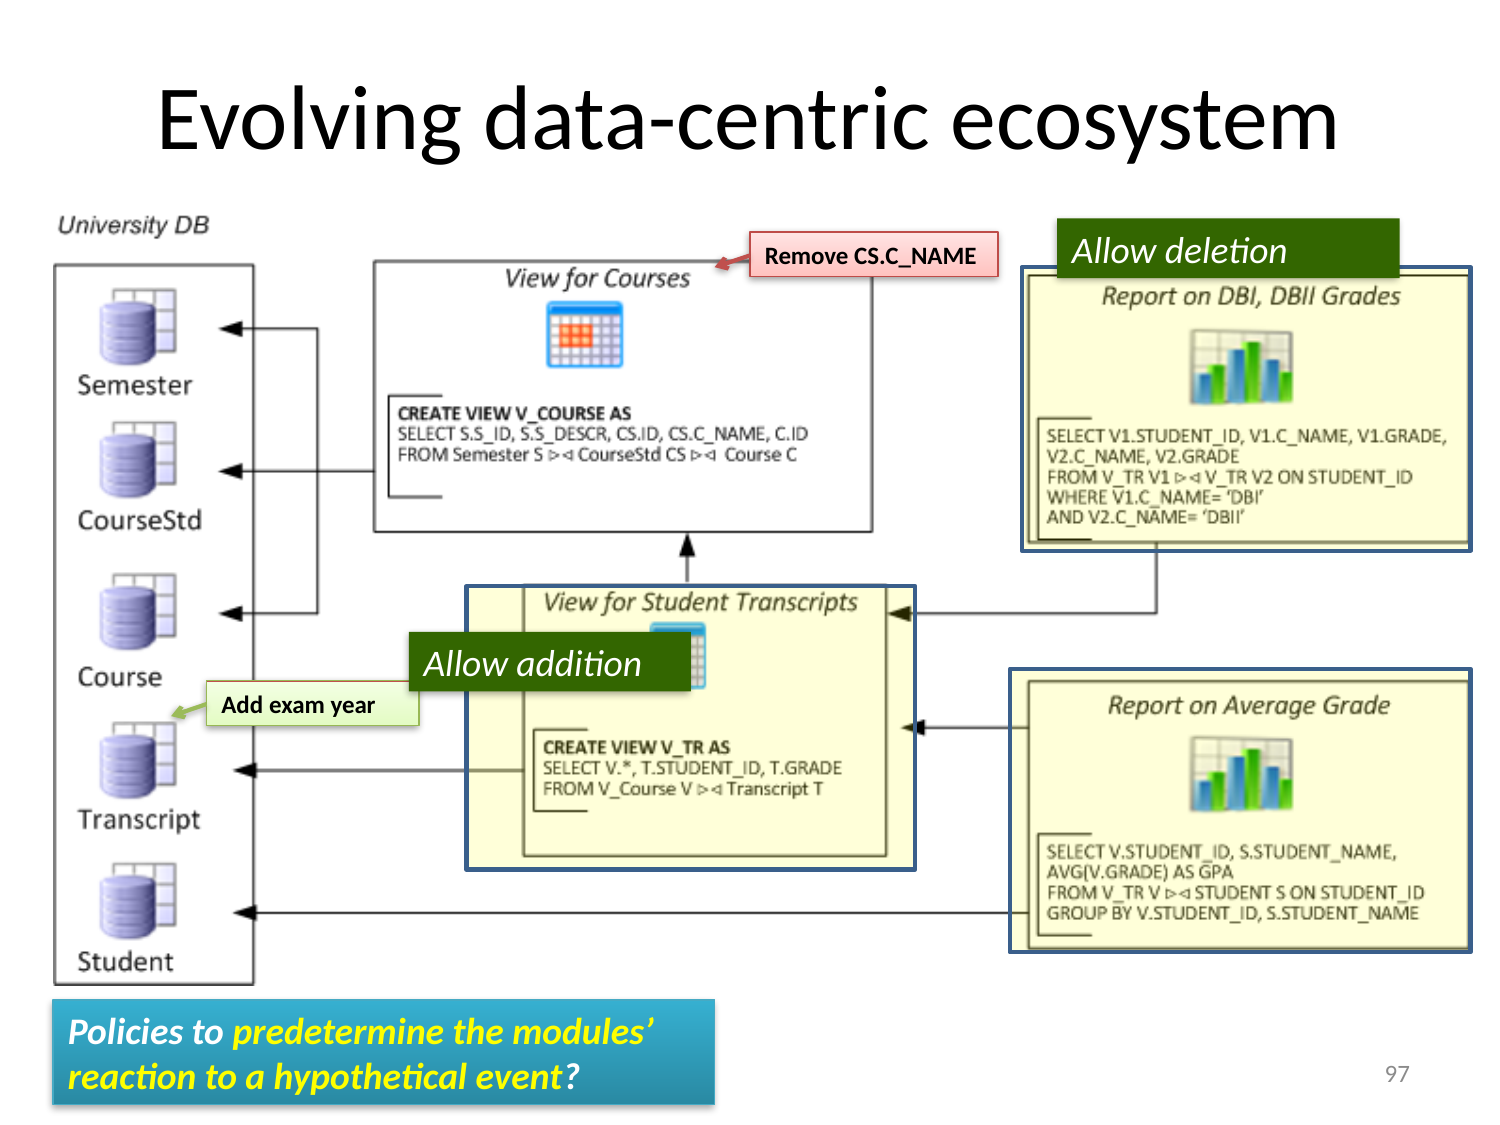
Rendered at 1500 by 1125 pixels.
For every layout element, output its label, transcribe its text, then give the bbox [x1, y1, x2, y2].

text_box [52, 207, 1471, 986]
slide_number 97 [1074, 1042, 1425, 1103]
title Evolving data-centric ecosystem [75, 19, 1425, 206]
text_box Policies to predetermine the modules’ reaction to a hypothetical event? [52, 999, 715, 1105]
